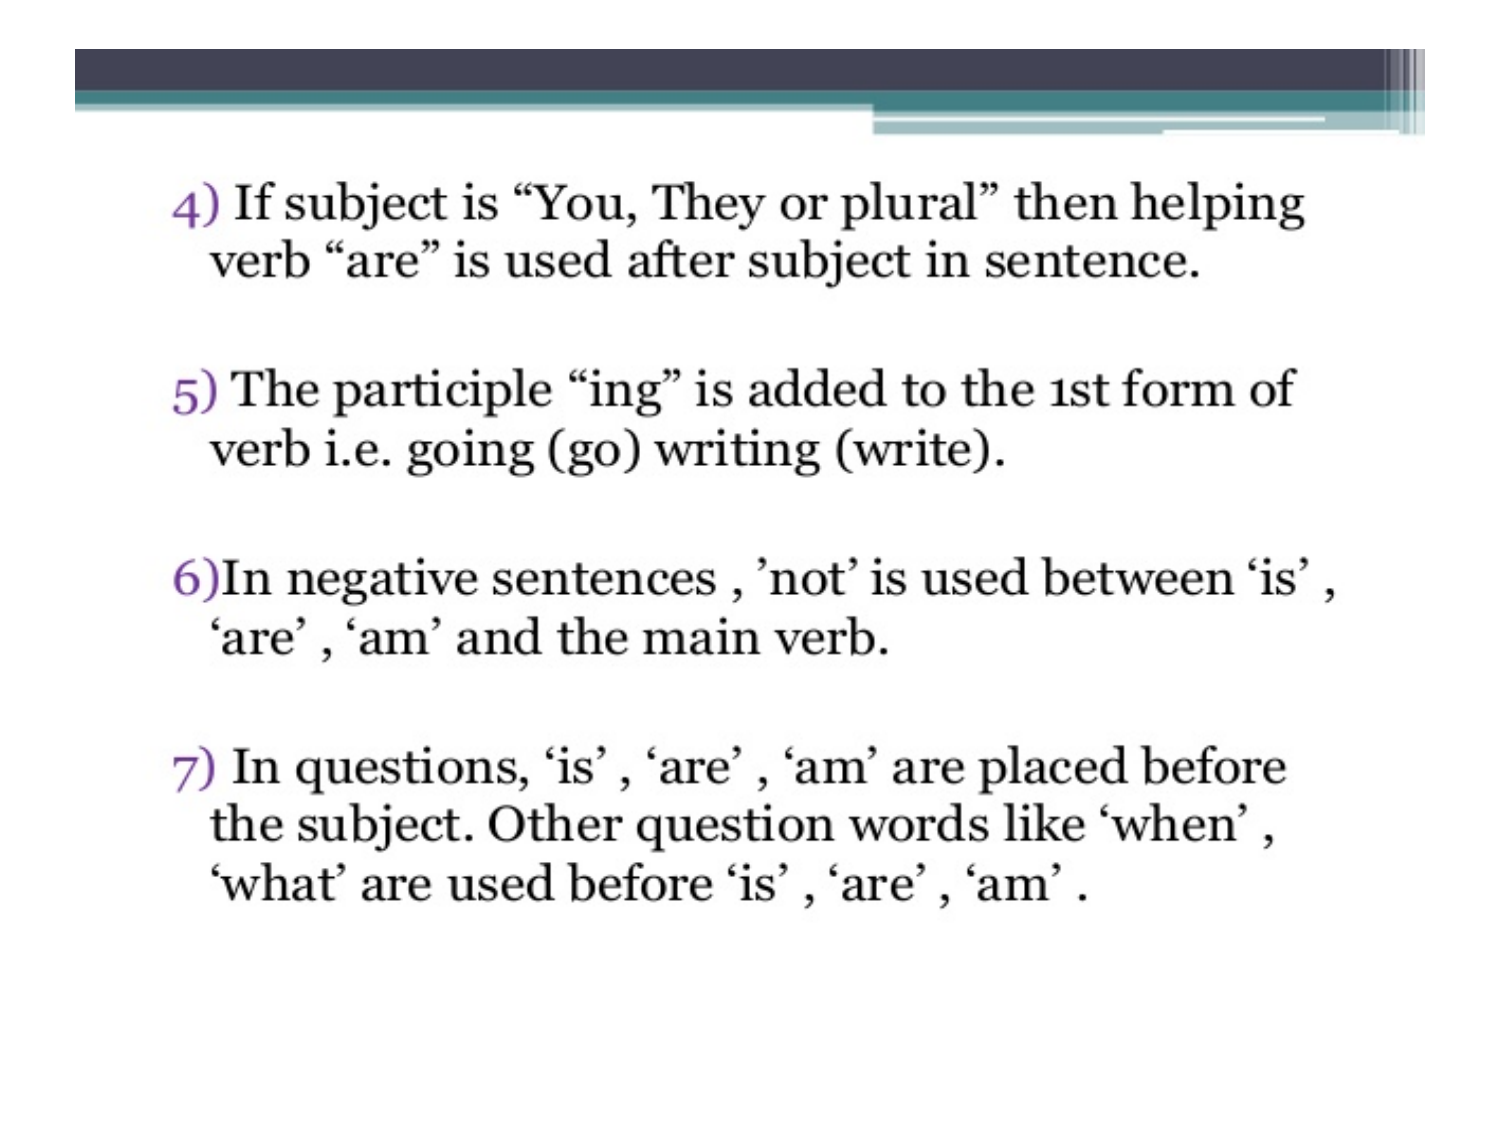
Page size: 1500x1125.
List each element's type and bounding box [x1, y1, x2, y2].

picture [74, 49, 1426, 1001]
